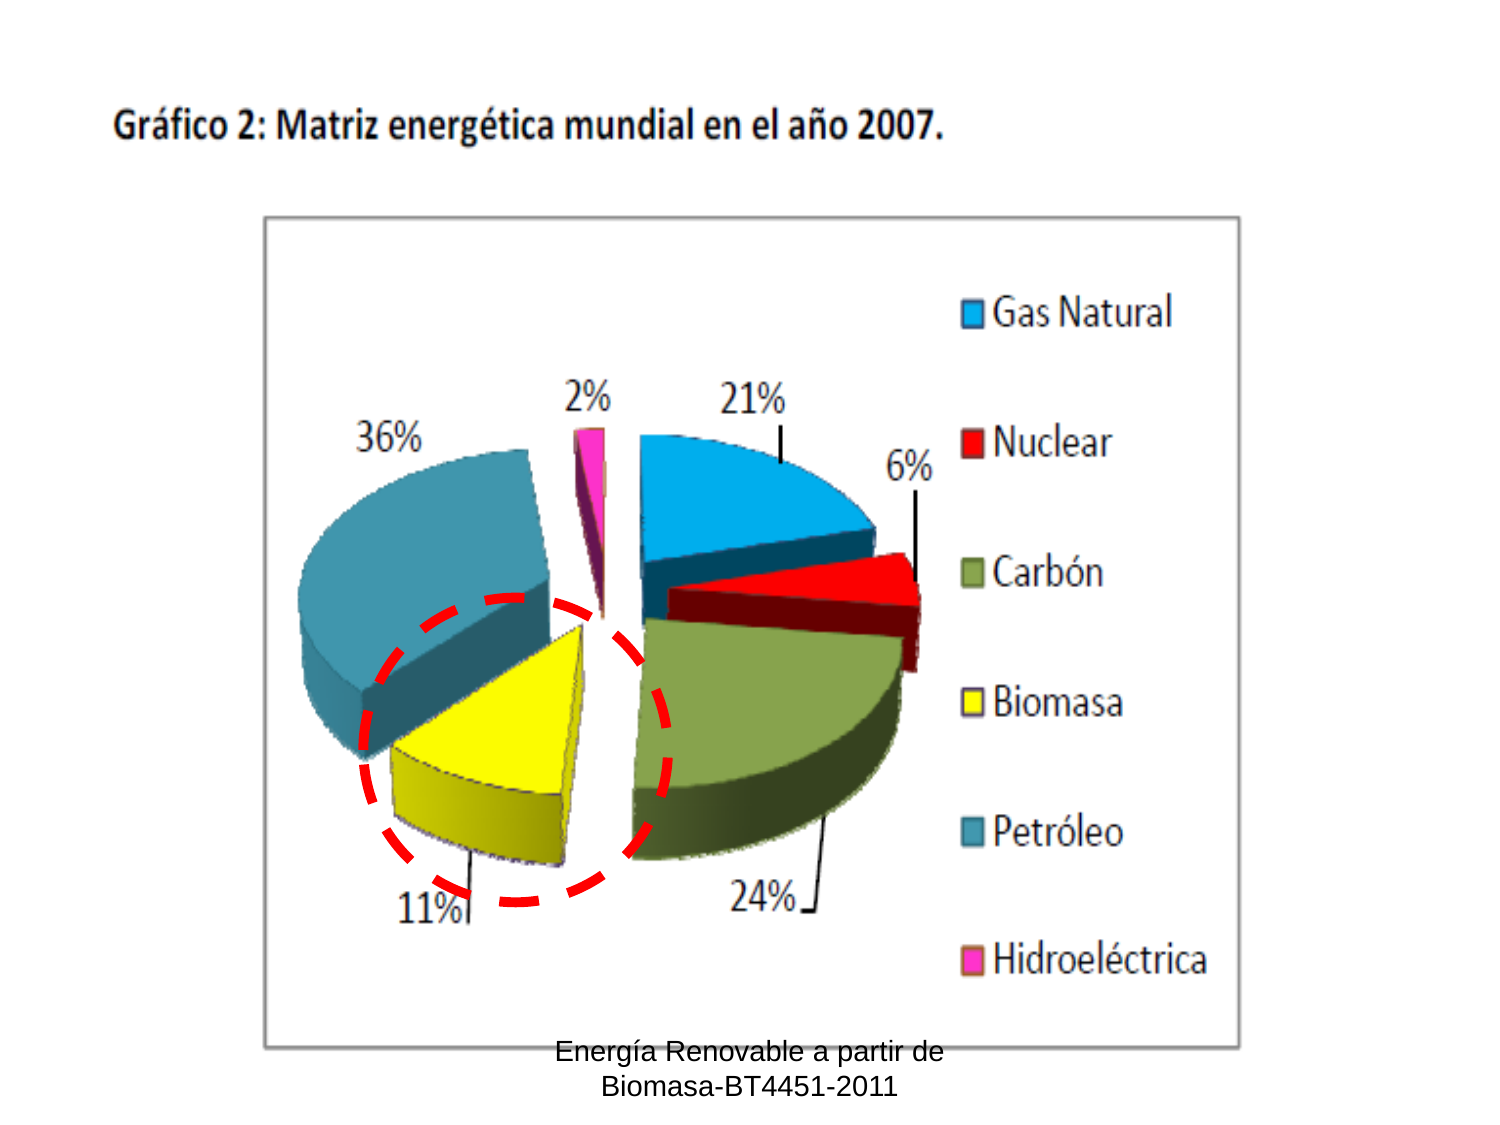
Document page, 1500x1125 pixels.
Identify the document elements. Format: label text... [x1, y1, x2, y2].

footer Energía Renovable a partir de Biomasa-BT4451-2011 [512, 1088, 988, 1103]
picture [58, 70, 1379, 1080]
